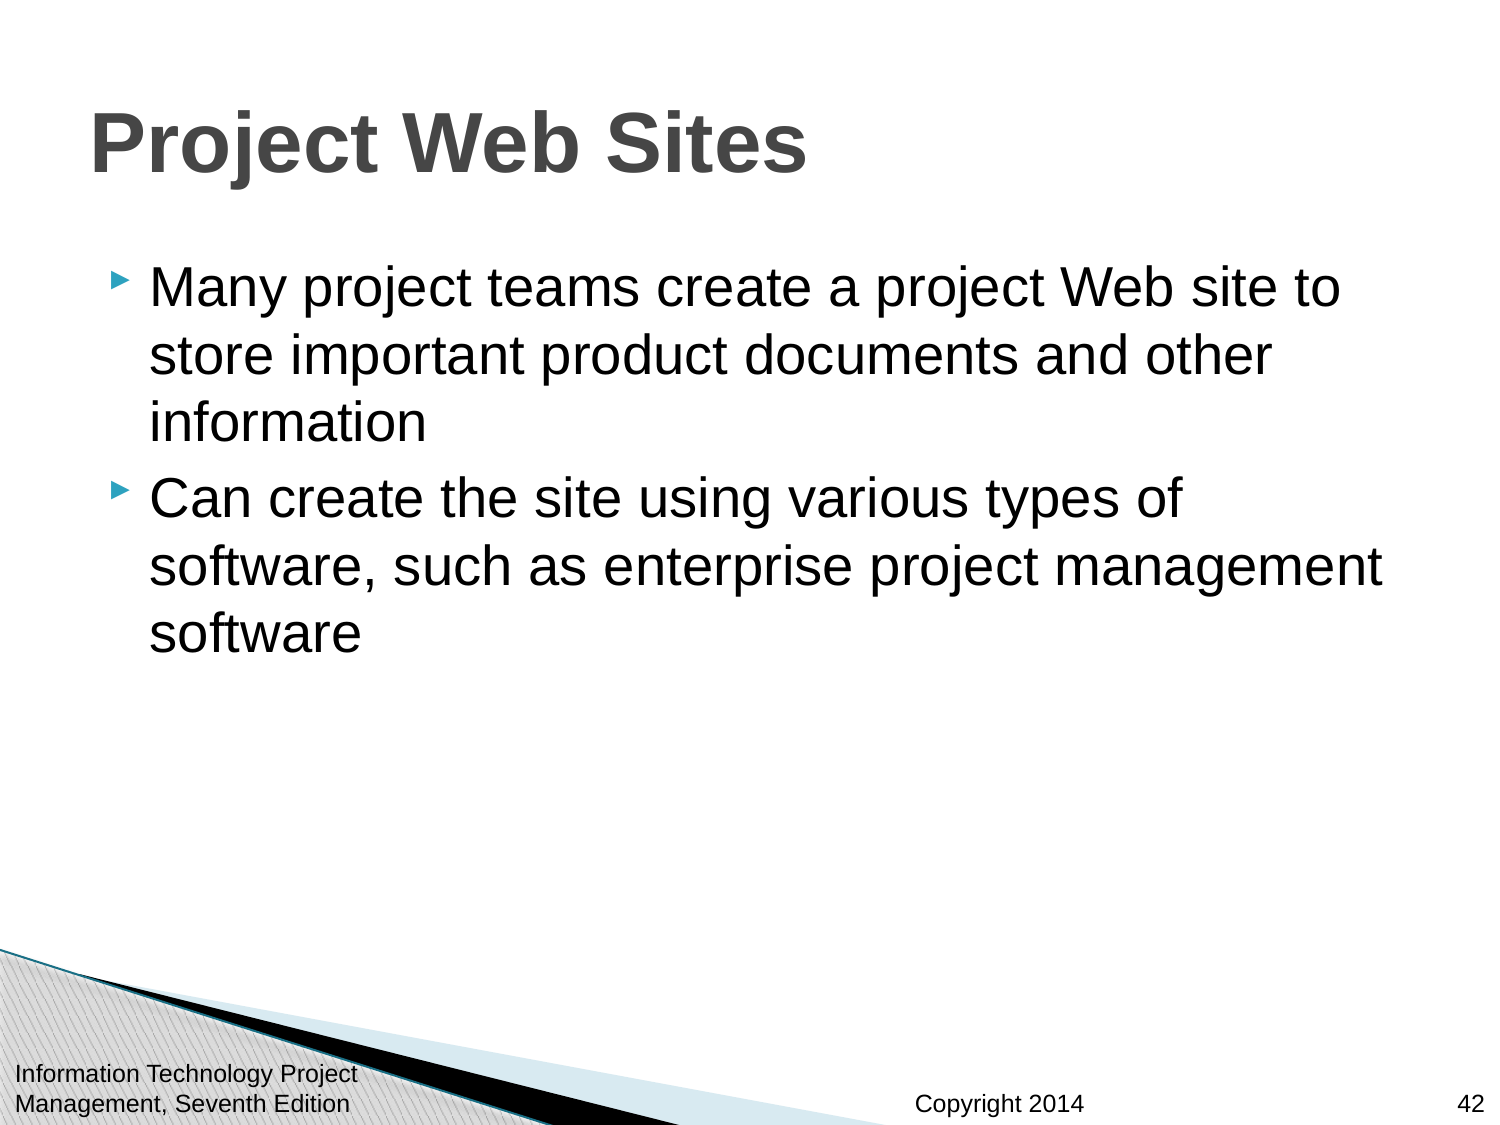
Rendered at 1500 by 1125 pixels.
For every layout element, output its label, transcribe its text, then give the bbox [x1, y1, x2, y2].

footer Information Technology Project Management, Seventh Edition [0, 1065, 425, 1125]
list Many project teams create a project Web site to store important product documents and other information Can create the site using various types of software, such as enterprise project management software [74, 242, 1426, 986]
slide_number 42 [1408, 1065, 1500, 1125]
title Project Web Sites [75, 45, 1425, 233]
